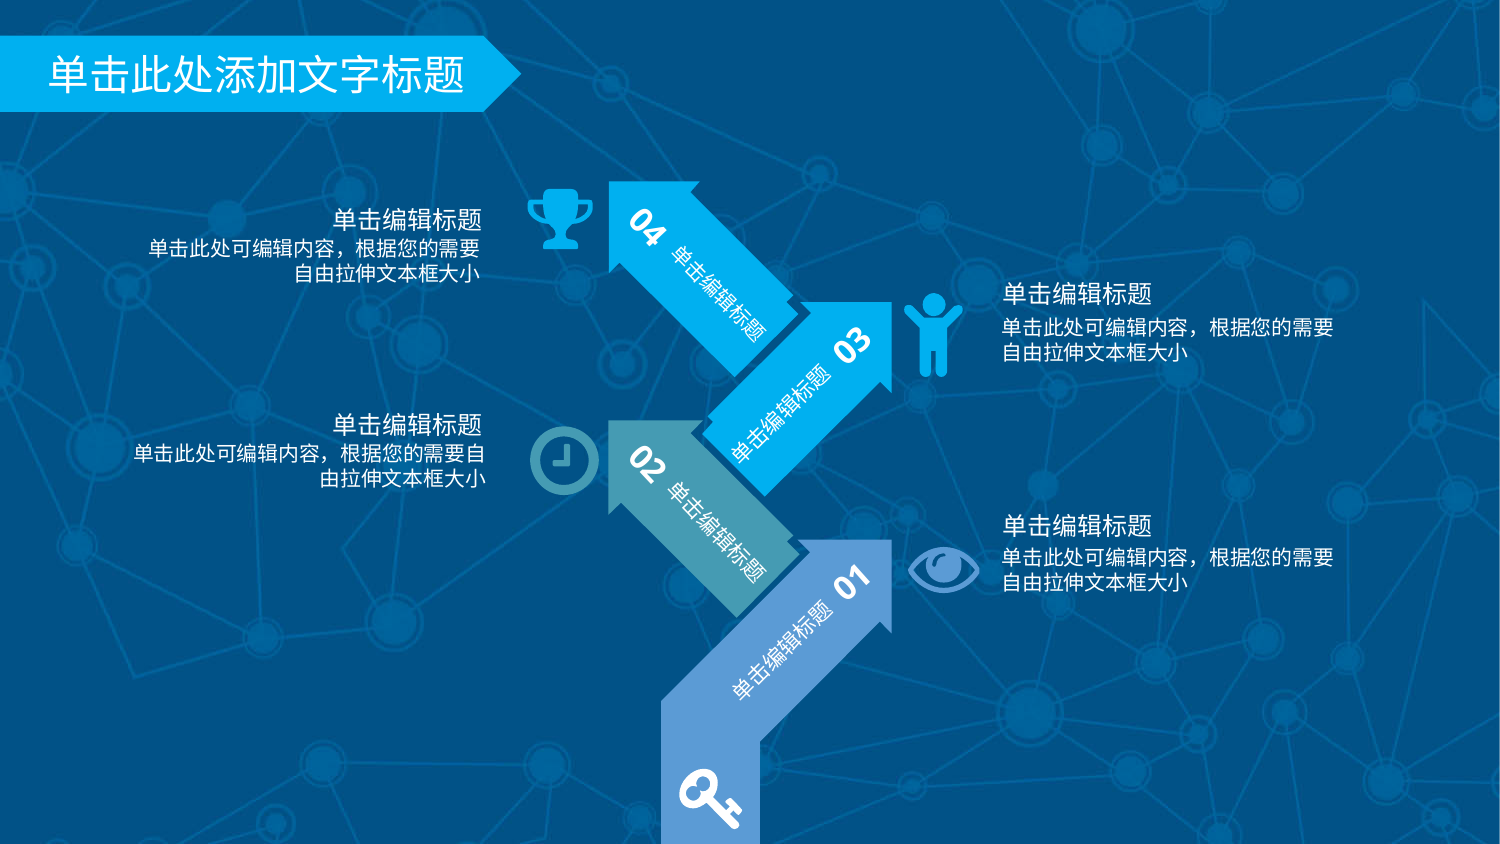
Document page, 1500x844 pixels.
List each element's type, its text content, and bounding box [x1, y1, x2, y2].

text_box [904, 293, 963, 377]
text_box 单击此处可编辑内容，根据您的需要自由拉伸文本框大小 [1001, 544, 1354, 595]
text_box 单击编辑标题 [724, 358, 836, 470]
text_box [608, 420, 800, 618]
text_box [907, 546, 980, 594]
text_box 单击编辑标题 [1002, 278, 1153, 309]
text_box 单击编辑标题 [1002, 510, 1153, 541]
text_box 单击此处可编辑内容，根据您的需要自由拉伸文本框大小 [136, 235, 481, 286]
text_box 单击编辑标题 [666, 239, 772, 347]
text_box 单击编辑标题 [726, 595, 837, 707]
text_box [702, 302, 892, 497]
text_box [608, 181, 799, 378]
text_box 01 [823, 553, 879, 609]
text_box 单击编辑标题 [662, 475, 772, 588]
text_box 单击编辑标题 [332, 409, 483, 440]
text_box 02 [621, 435, 677, 491]
text_box 单击此处可编辑内容，根据您的需要自由拉伸文本框大小 [1001, 314, 1354, 365]
text_box [661, 539, 892, 844]
picture [0, 0, 1500, 844]
text_box 04 [621, 199, 677, 255]
text_box 单击编辑标题 [332, 204, 483, 235]
text_box 单击此处可编辑内容，根据您的需要自由拉伸文本框大小 [112, 440, 486, 491]
text_box [679, 768, 743, 830]
text_box [530, 426, 599, 496]
text_box [527, 188, 593, 250]
text_box 03 [823, 317, 879, 373]
